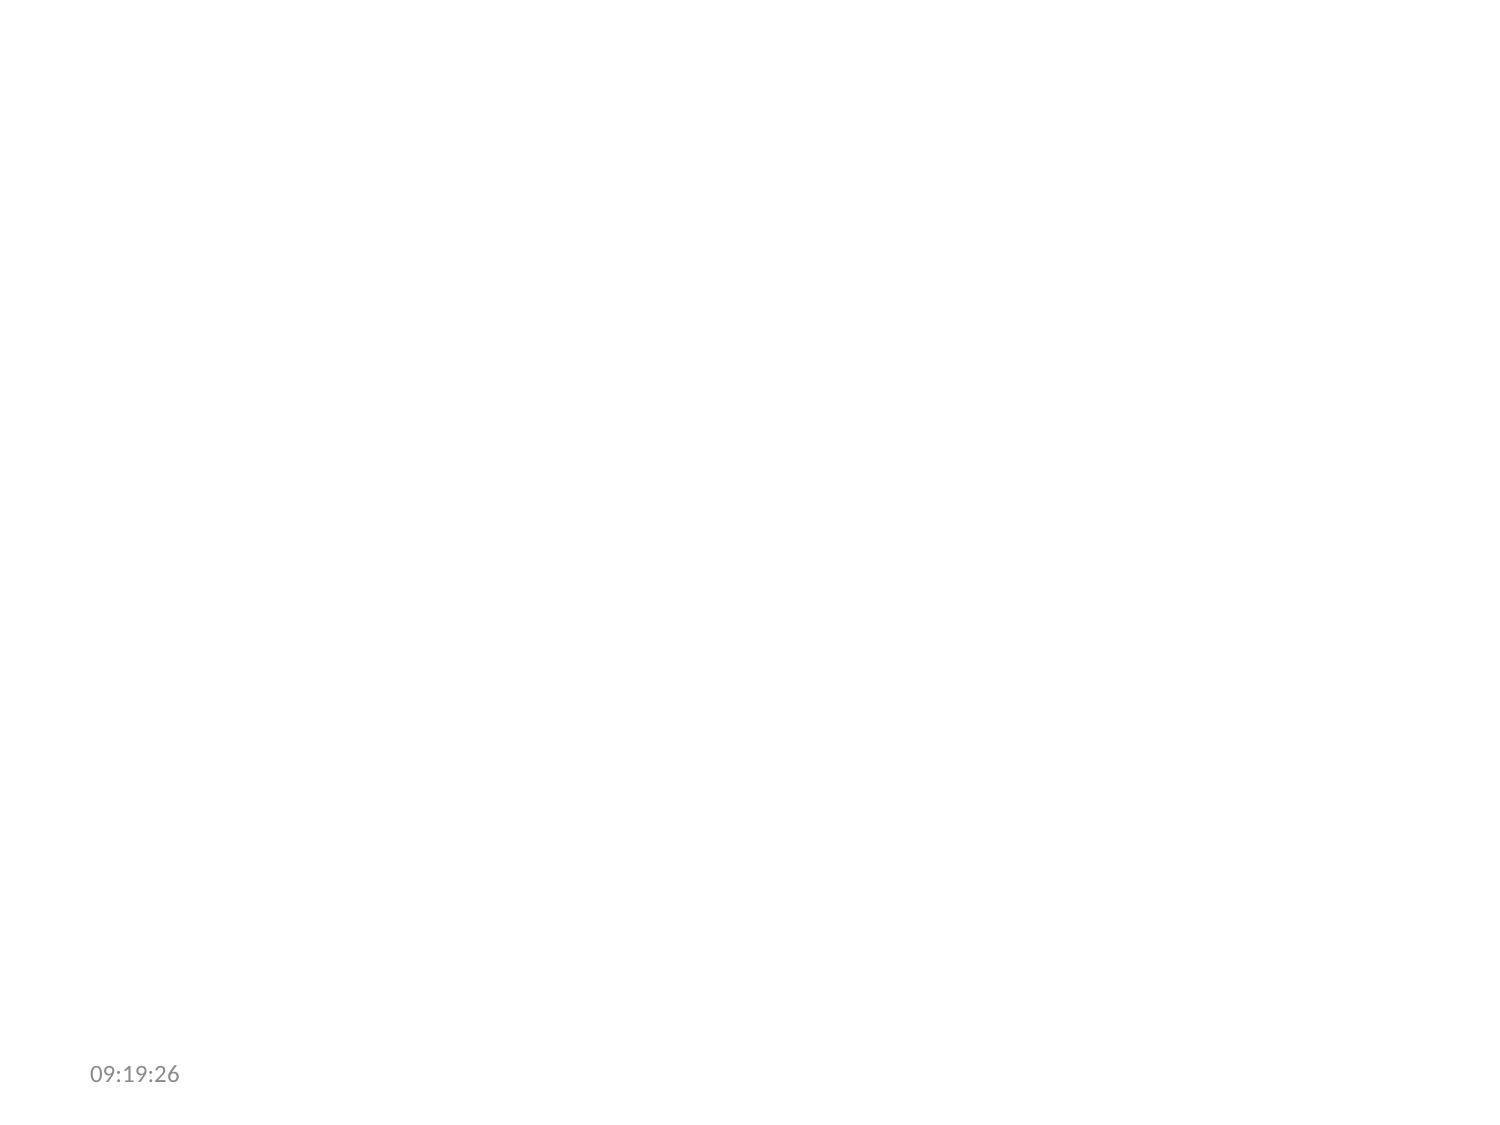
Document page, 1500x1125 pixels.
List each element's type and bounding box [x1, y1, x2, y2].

slide_number [75, 1042, 425, 1103]
